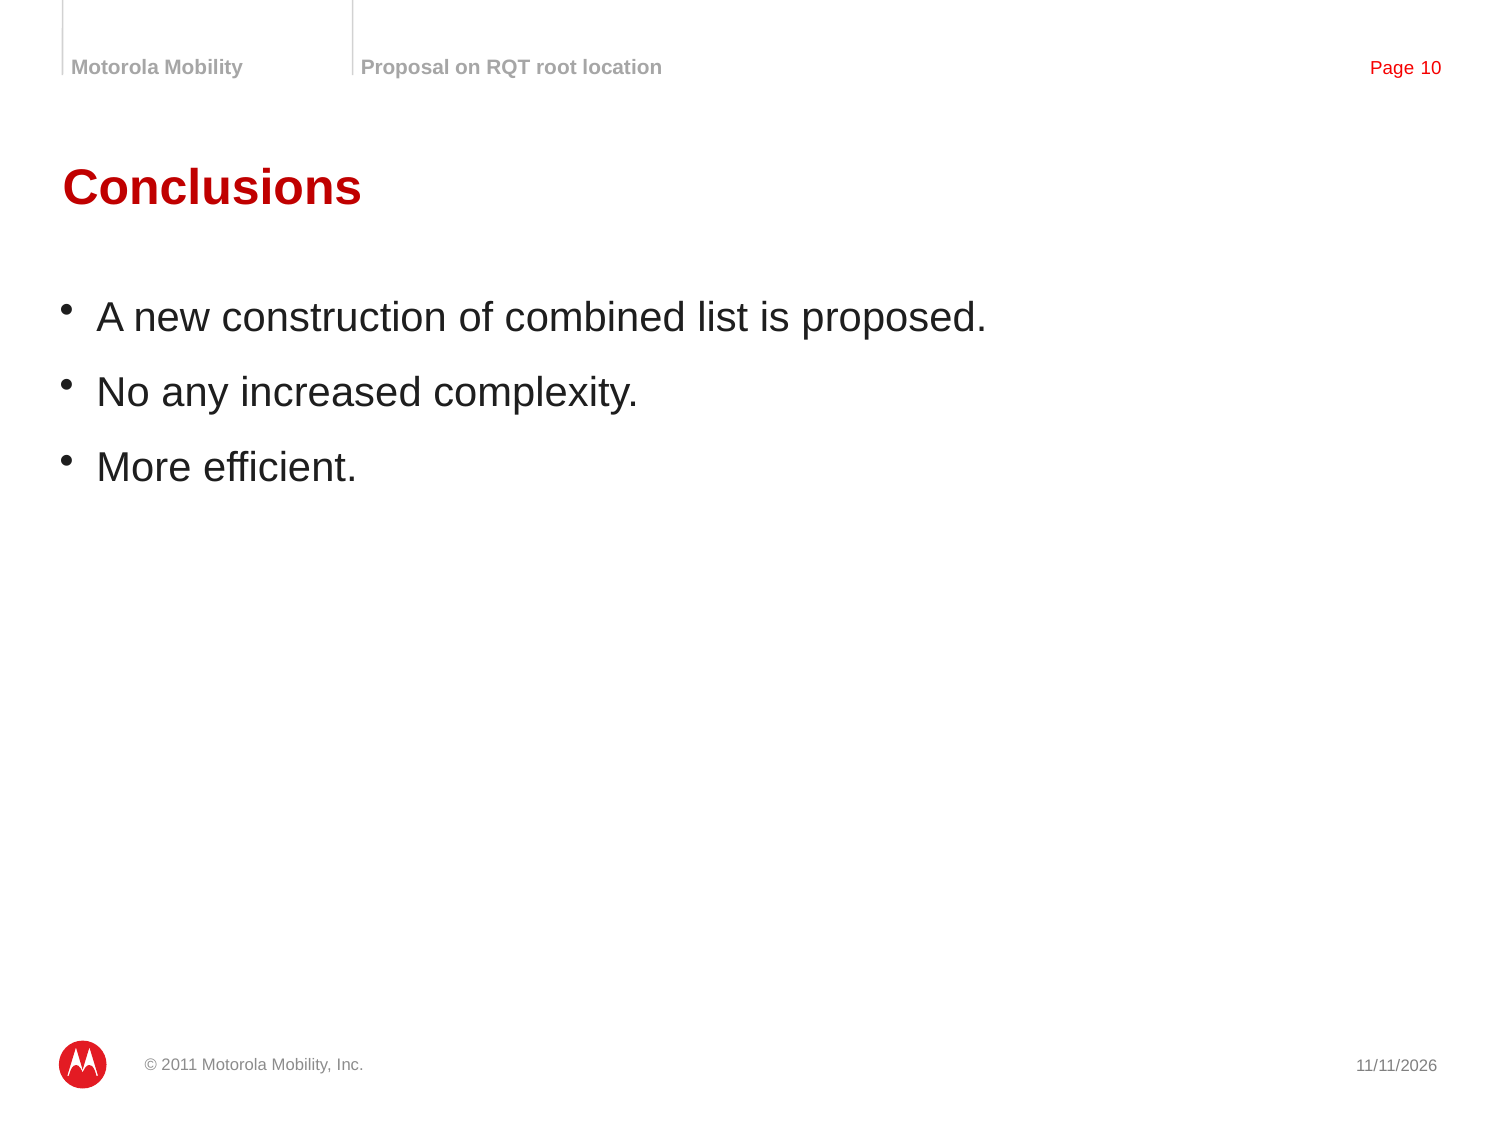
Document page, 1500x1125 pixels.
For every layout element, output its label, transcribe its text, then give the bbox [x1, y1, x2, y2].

title Conclusions [62, 78, 1439, 215]
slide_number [1347, 1043, 1447, 1087]
footer © 2011 Motorola Mobility, Inc. [129, 1041, 605, 1086]
list A new construction of combined list is proposed. No any increased complexity. More efficient. [59, 289, 1436, 936]
